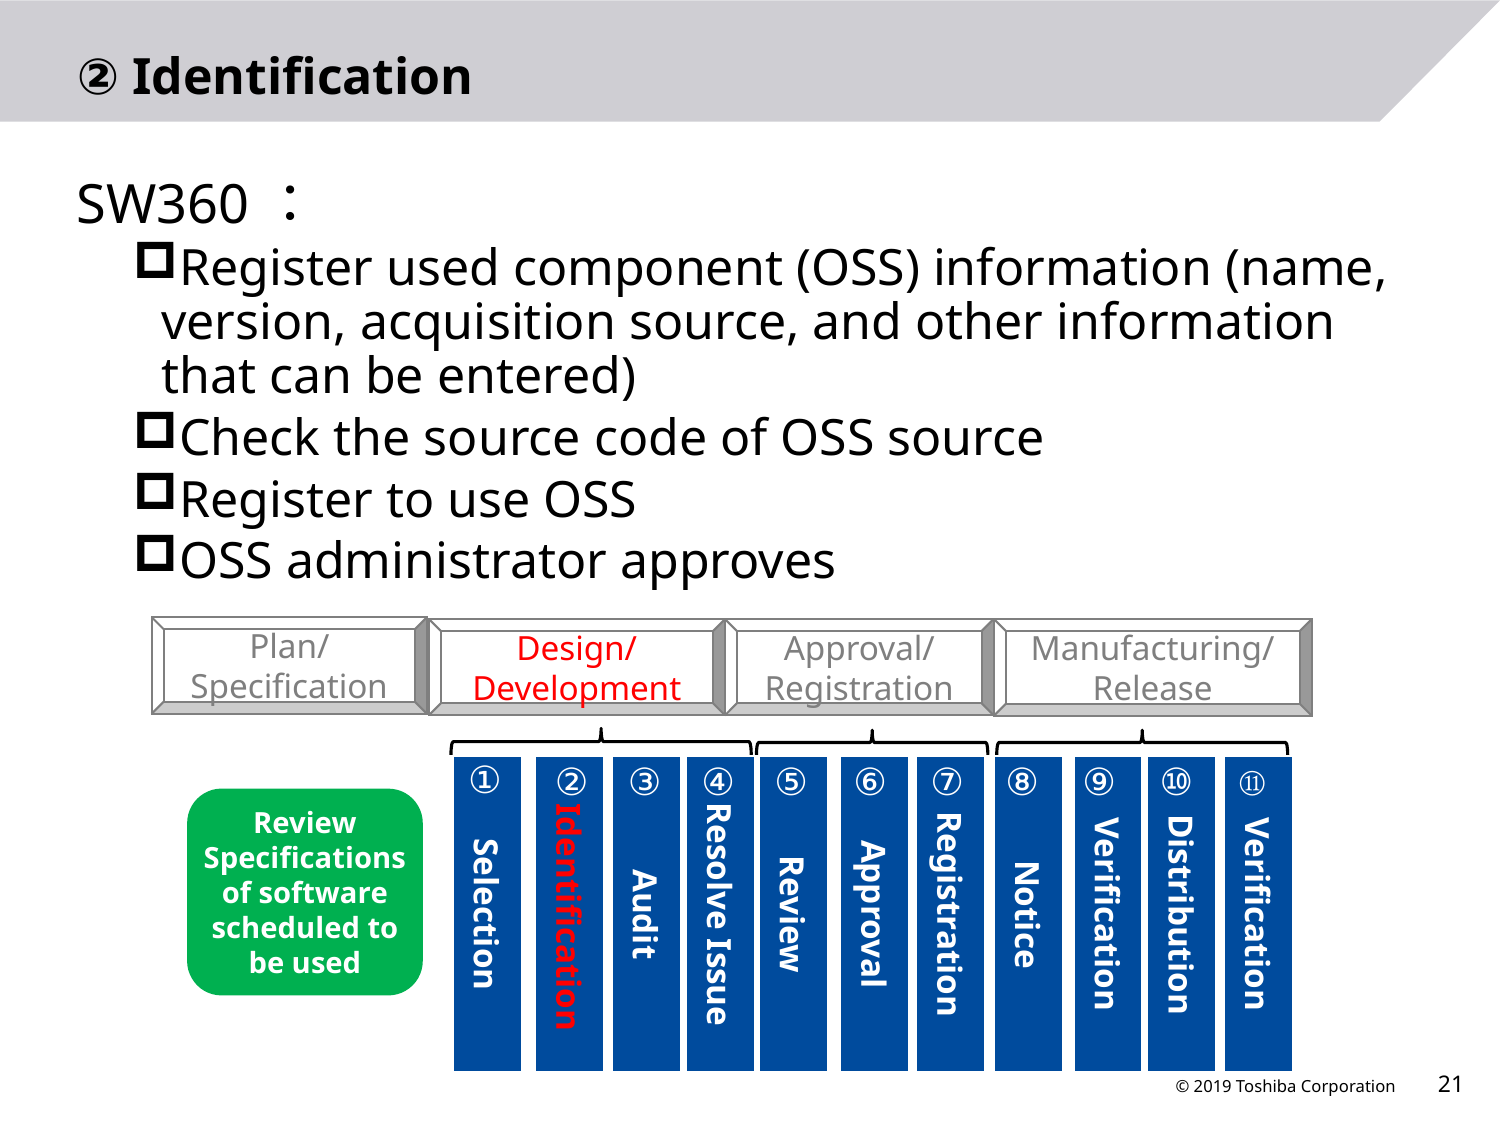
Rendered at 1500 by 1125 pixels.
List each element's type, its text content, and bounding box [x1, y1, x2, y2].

text_box Verification [1074, 756, 1142, 1072]
text_box ① [453, 748, 517, 809]
text_box ⑥ [838, 755, 902, 811]
text_box Verification [1224, 756, 1293, 1072]
text_box Approval/ Registration [724, 618, 995, 717]
text_box Resolve Issue [686, 756, 755, 1072]
list SW360： Register used component (OSS) information (name, version, acquisition source, and other information that can be entered) Check the source code of OSS source Register to use OSS OSS administrator approves [76, 162, 1421, 1033]
text_box Design/ Development [428, 618, 724, 716]
text_box Review [759, 756, 828, 1072]
text_box ⑧ [990, 750, 1054, 811]
text_box ⑥ [433, 620, 721, 630]
text_box [996, 730, 1288, 755]
text_box ② [540, 750, 604, 811]
text_box [756, 730, 988, 755]
text_box Selection [453, 756, 522, 1072]
text_box Registration [916, 756, 985, 1072]
text_box Review Specifications of software scheduled to be used [187, 788, 423, 996]
text_box Distribution [1147, 756, 1216, 1072]
text_box [153, 621, 163, 709]
text_box ⑤ [759, 755, 823, 811]
text_box Identification [535, 756, 604, 1072]
text_box Selection [995, 623, 1005, 712]
text_box Approval [840, 756, 909, 1072]
text_box ⑤ [155, 618, 423, 628]
text_box Audit [612, 756, 681, 1072]
text_box [450, 728, 752, 755]
text_box ⑨ [1067, 750, 1131, 811]
text_box Plan/ Specification [150, 616, 428, 715]
text_box Manufacturing/Release [994, 618, 1313, 717]
text_box ② [726, 623, 736, 711]
text_box ④ [686, 750, 750, 811]
text_box ⑦ [729, 620, 990, 630]
text_box ① [430, 623, 440, 711]
text_box Notice [994, 756, 1063, 1072]
text_box ⑦ [915, 755, 979, 811]
text_box ③ [613, 750, 677, 811]
text_box ④ [998, 620, 1308, 630]
text_box ⑩ [1144, 750, 1208, 811]
title ② Identification [0, 0, 1500, 123]
text_box ⑪ [1224, 750, 1283, 811]
